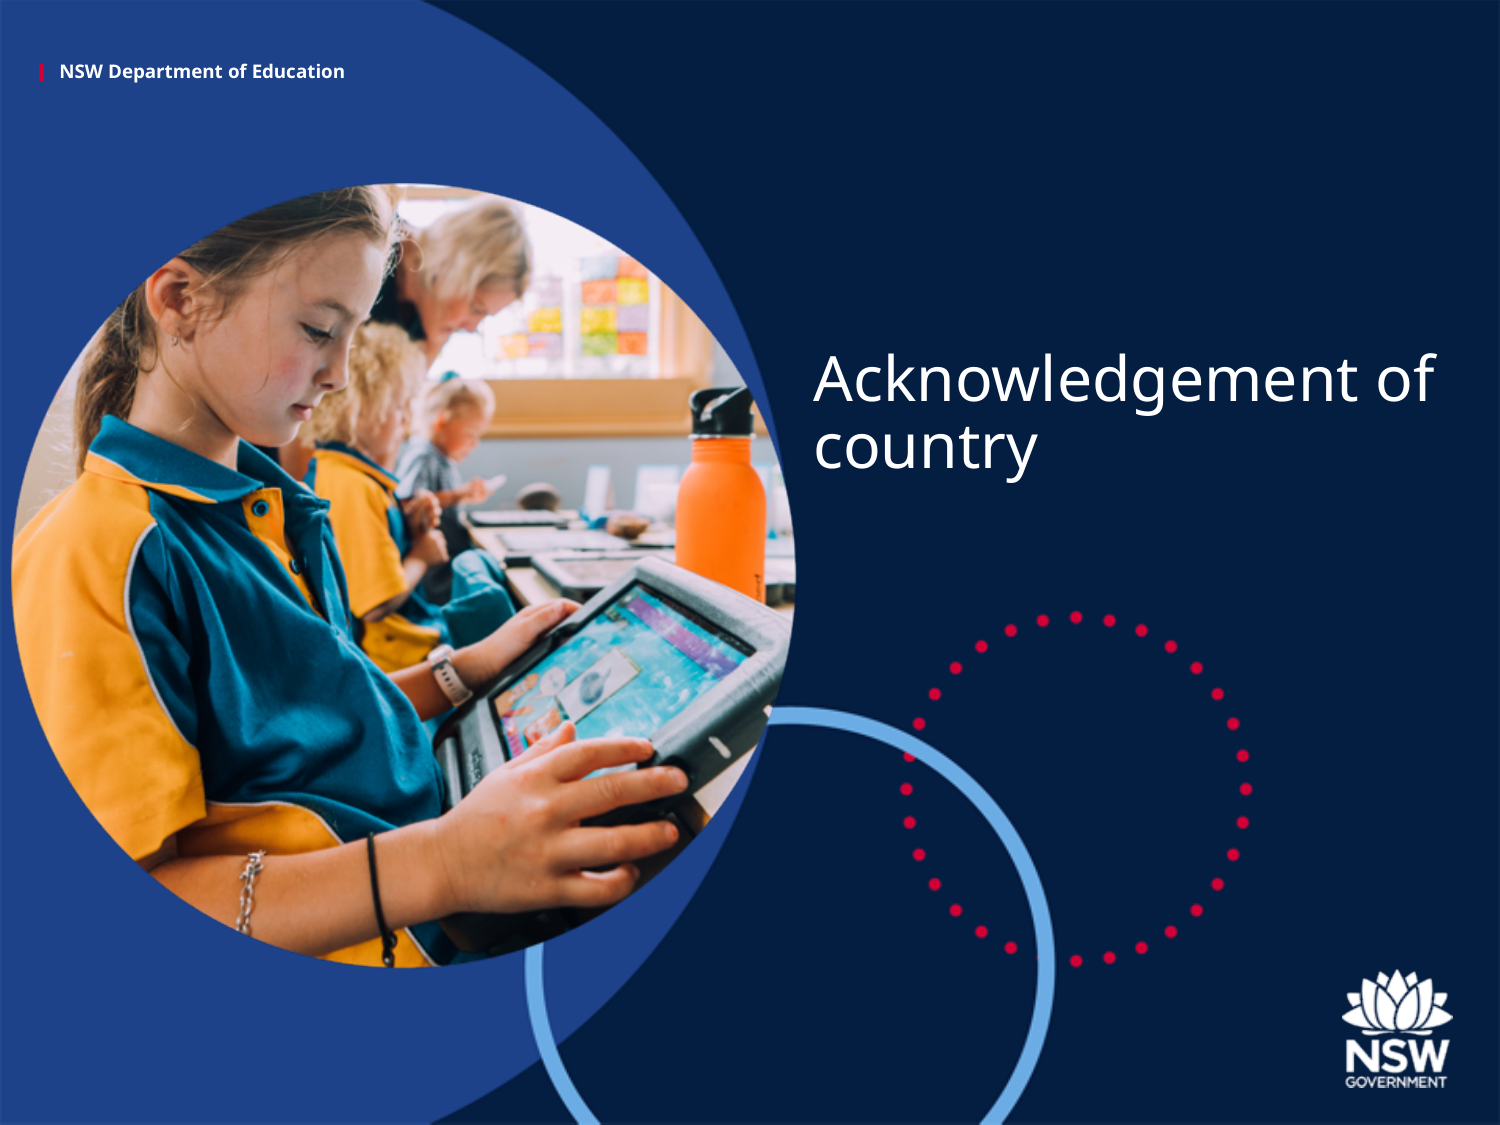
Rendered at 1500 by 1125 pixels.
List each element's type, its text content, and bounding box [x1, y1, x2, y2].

picture [0, 0, 1500, 1125]
title Acknowledgement of country [813, 300, 1438, 483]
